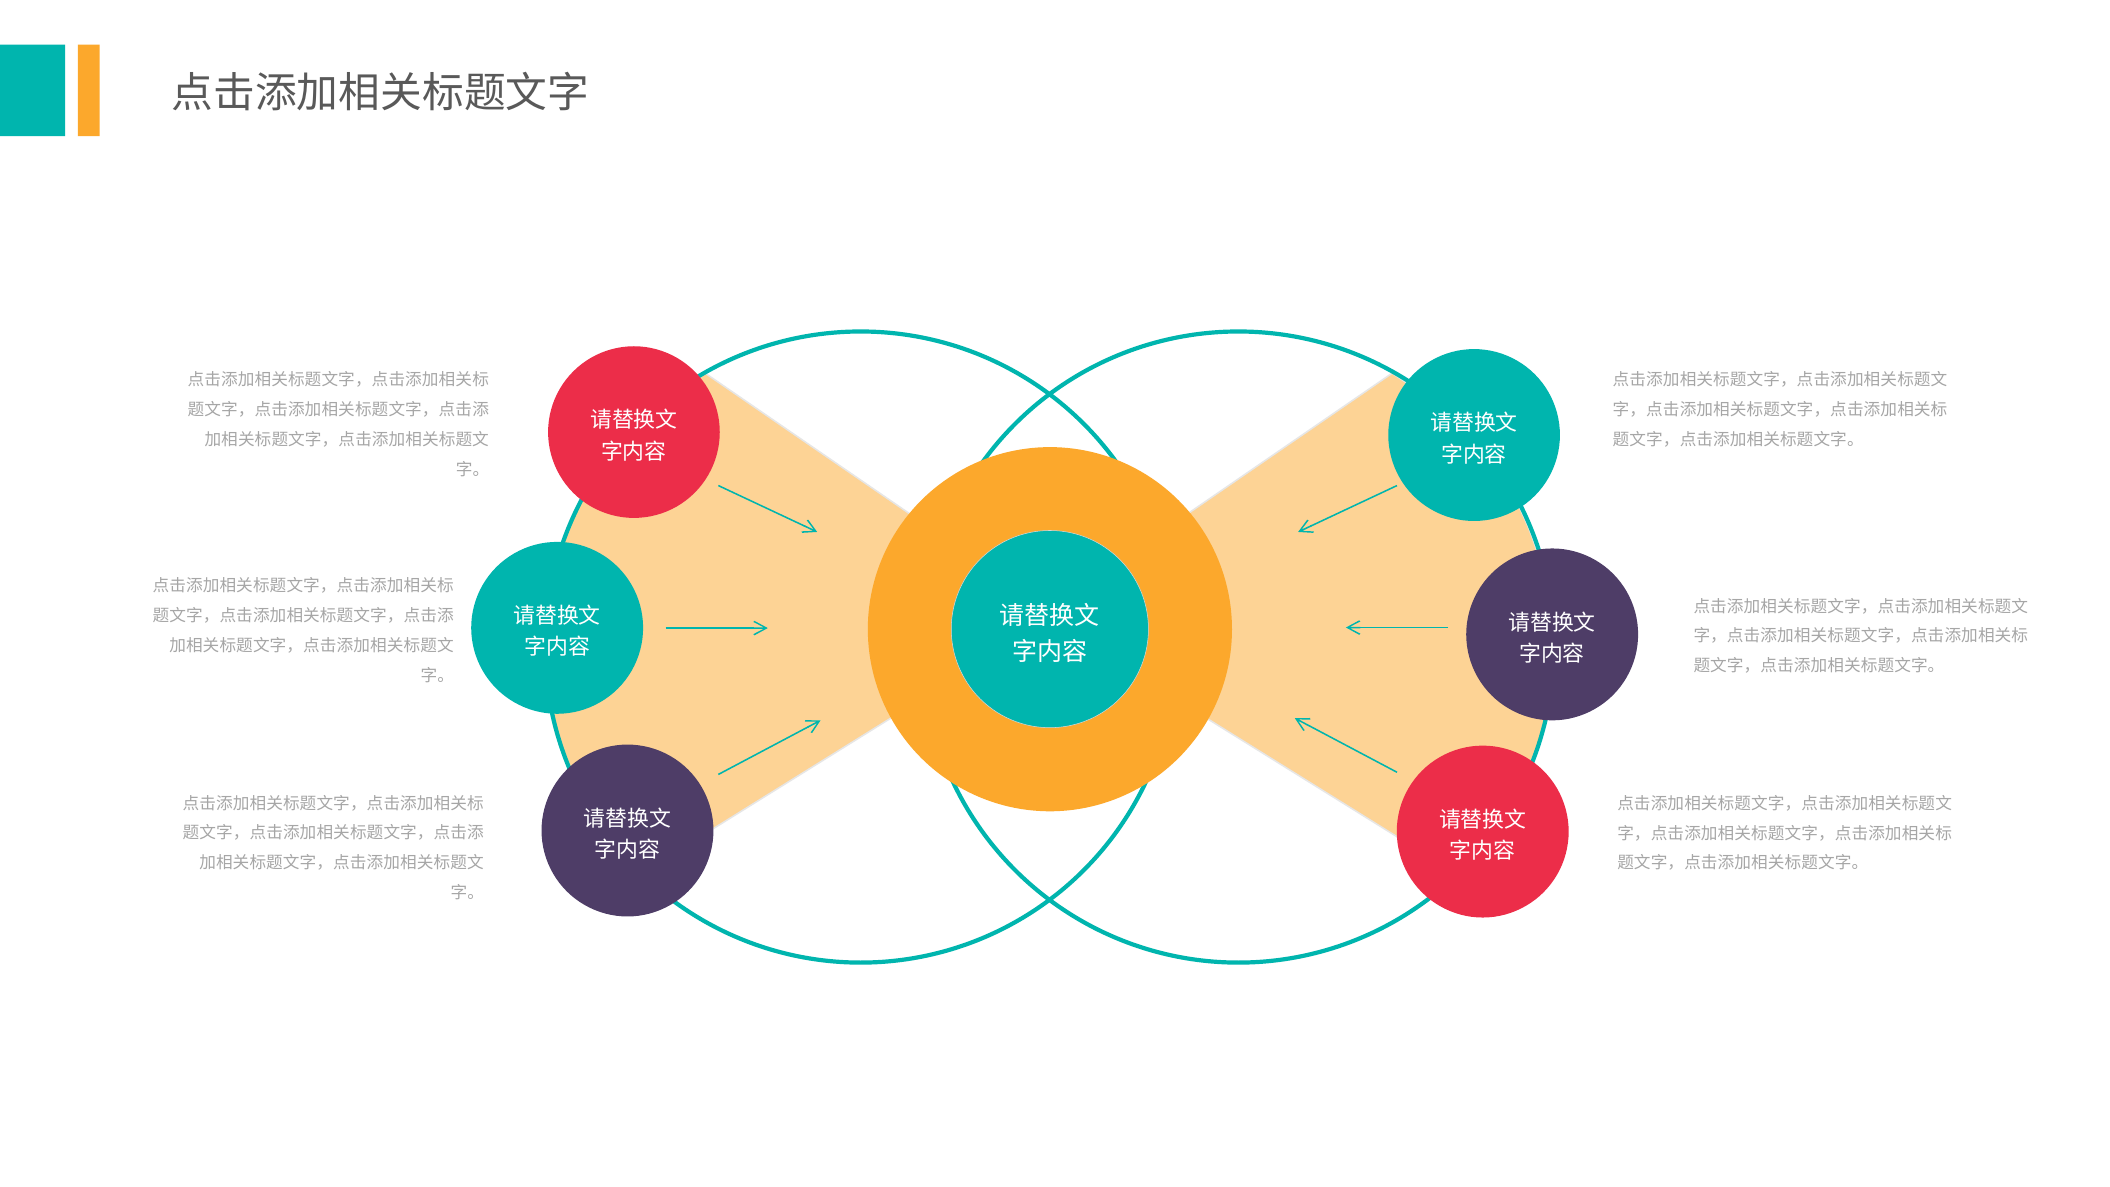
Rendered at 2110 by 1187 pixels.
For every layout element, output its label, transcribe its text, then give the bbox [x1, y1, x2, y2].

text_box 请替换文字内容 [471, 541, 644, 714]
text_box 点击添加相关标题文字，点击添加相关标题文字，点击添加相关标题文字，点击添加相关标题文字，点击添加相关标题文字。 [1678, 577, 2047, 683]
text_box 请替换文字内容 [1388, 349, 1560, 521]
text_box [552, 331, 1049, 963]
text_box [718, 720, 821, 775]
text_box [969, 331, 1546, 963]
text_box 点击添加相关标题文字，点击添加相关标题文字，点击添加相关标题文字，点击添加相关标题文字，点击添加相关标题文字。 [156, 351, 504, 486]
text_box 点击添加相关标题文字，点击添加相关标题文字，点击添加相关标题文字，点击添加相关标题文字，点击添加相关标题文字。 [1597, 351, 1967, 457]
text_box 点击添加相关标题文字 [135, 44, 625, 137]
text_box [1298, 485, 1397, 532]
text_box 点击添加相关标题文字，点击添加相关标题文字，点击添加相关标题文字，点击添加相关标题文字，点击添加相关标题文字。 [151, 775, 499, 910]
text_box 请替换文字内容 [541, 744, 714, 917]
text_box 点击添加相关标题文字，点击添加相关标题文字，点击添加相关标题文字，点击添加相关标题文字，点击添加相关标题文字。 [1602, 775, 1971, 880]
text_box 请替换文字内容 [1466, 548, 1639, 721]
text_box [867, 447, 1232, 812]
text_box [718, 485, 818, 532]
text_box 请替换文字内容 [548, 346, 720, 518]
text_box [1294, 718, 1397, 773]
text_box 点击添加相关标题文字，点击添加相关标题文字，点击添加相关标题文字，点击添加相关标题文字，点击添加相关标题文字。 [121, 557, 469, 692]
text_box 请替换文字内容 [1396, 745, 1569, 918]
